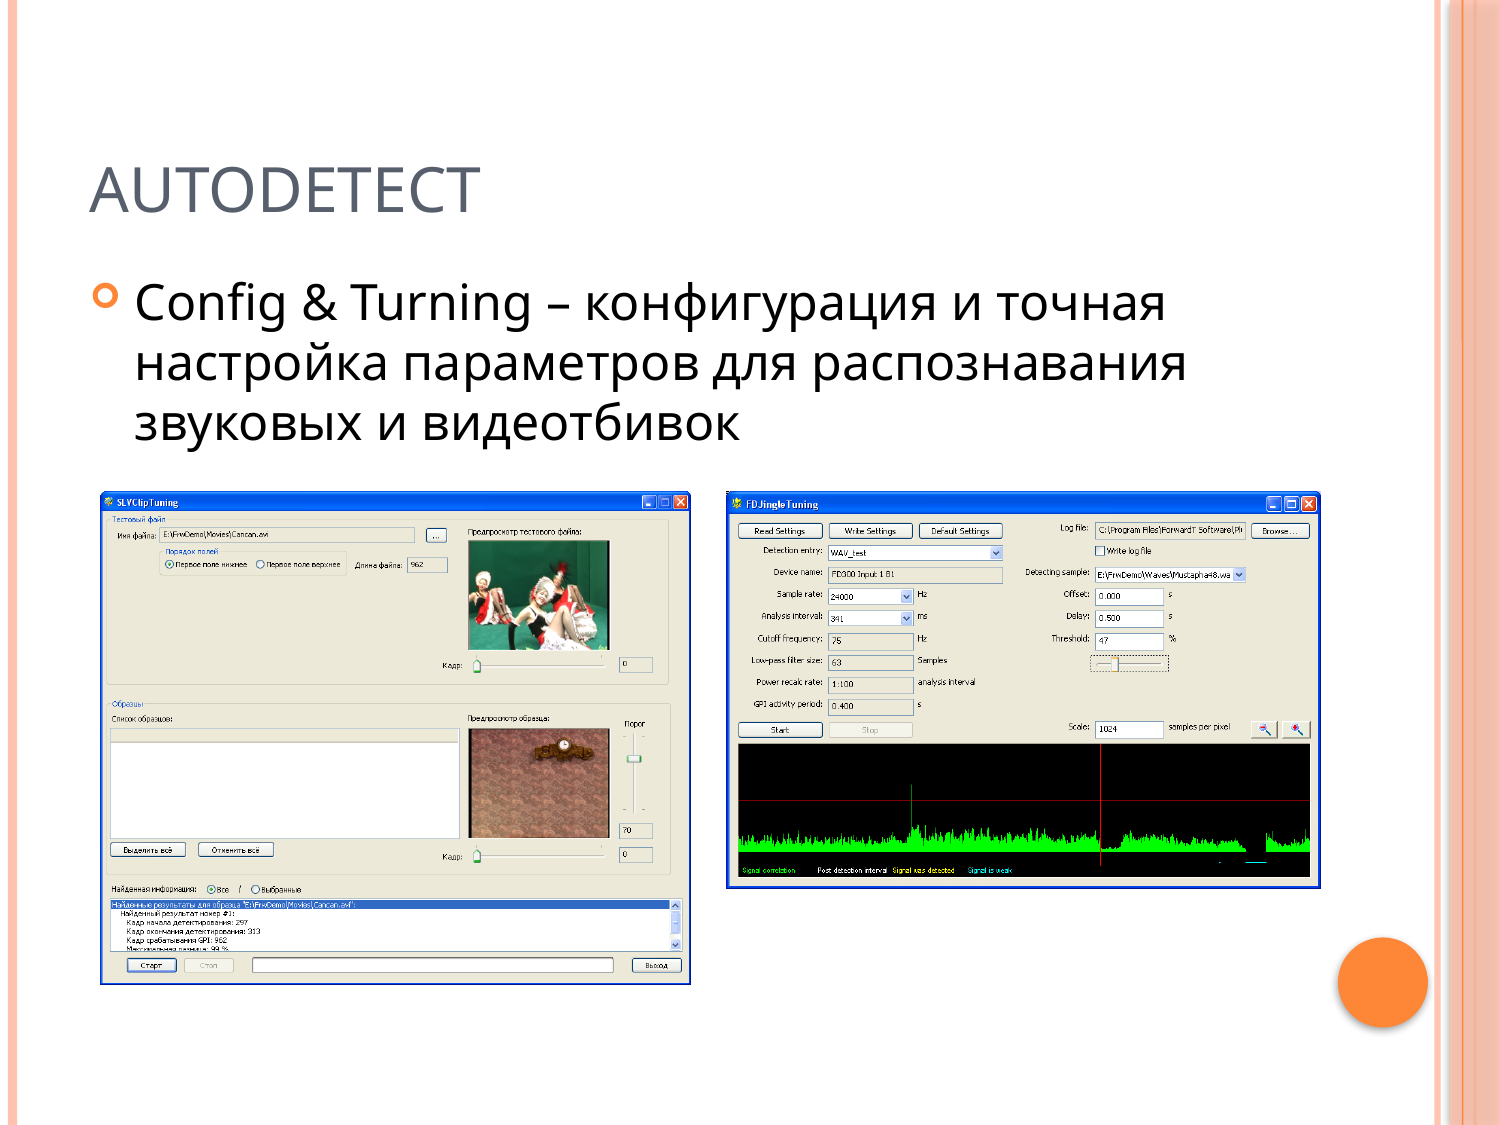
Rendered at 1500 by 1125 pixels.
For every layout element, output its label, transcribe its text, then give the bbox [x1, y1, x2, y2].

picture [725, 491, 1322, 889]
title AutoDetect [75, 45, 1300, 233]
list Config & Turning – конфигурация и точная настройка параметров для распознавания звуковых и видеотбивок [75, 262, 1300, 1062]
picture [99, 491, 692, 985]
